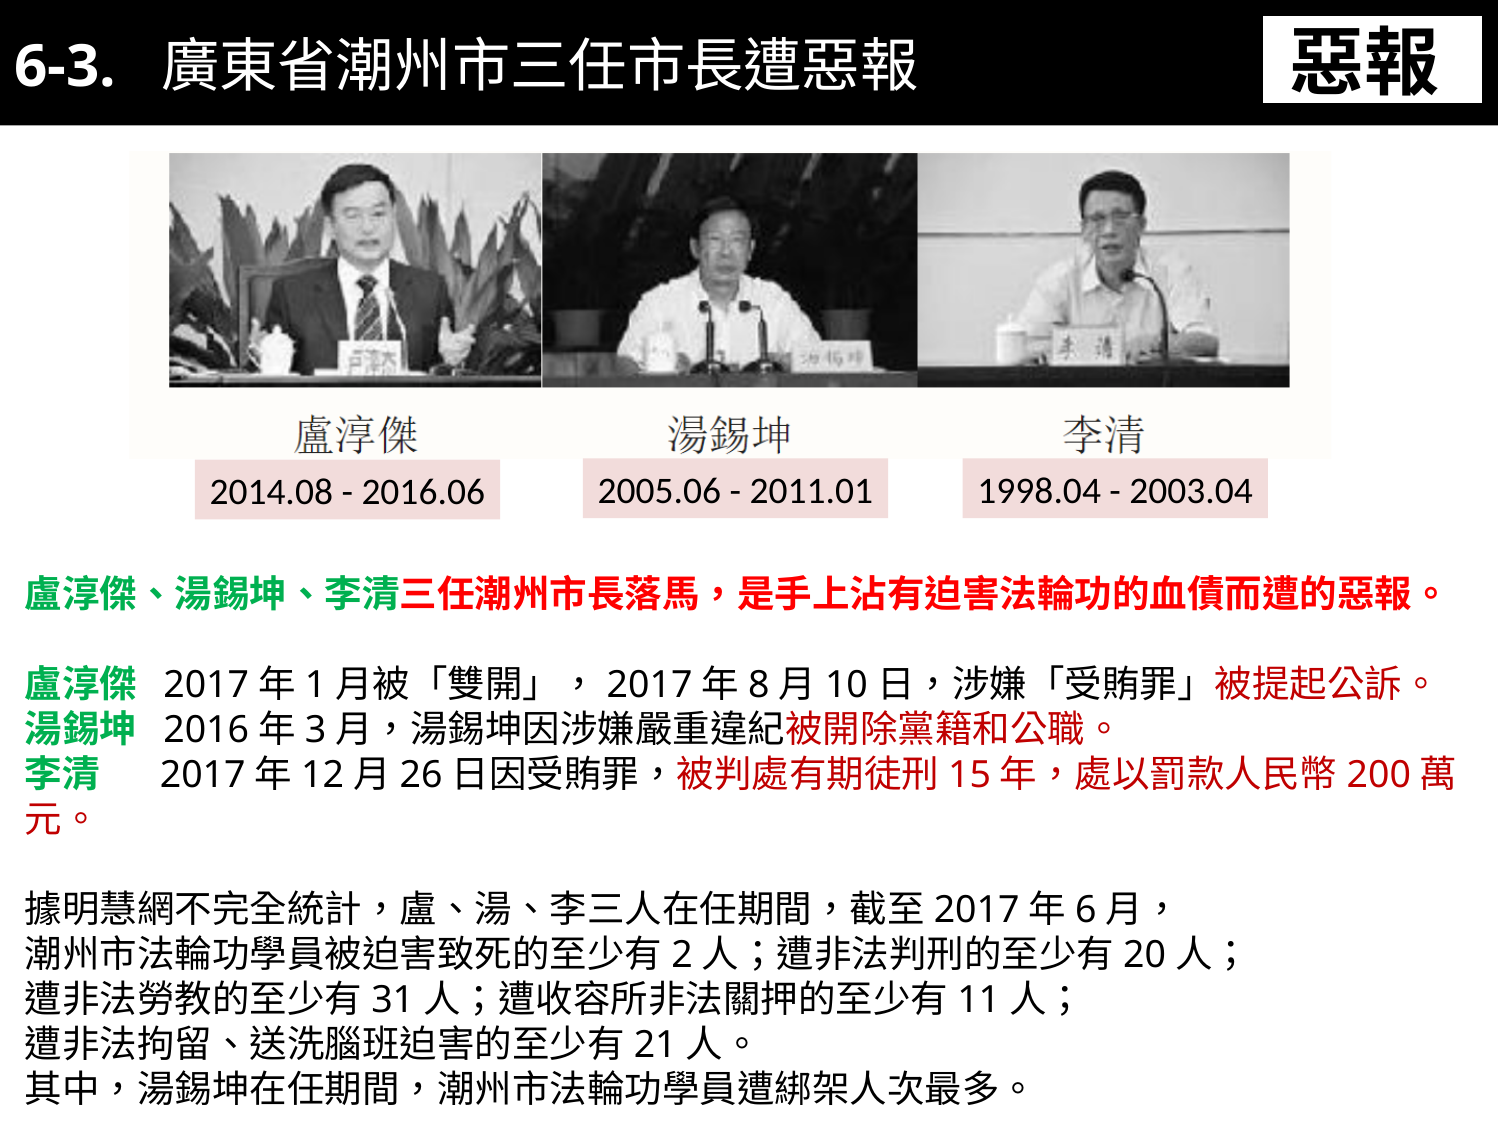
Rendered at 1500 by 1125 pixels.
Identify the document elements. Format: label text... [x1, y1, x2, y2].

text_box 6-3. 廣東省潮州市三任市長遭惡報 [0, 0, 1500, 127]
text_box 盧淳傑、湯錫坤、李清三任潮州市長落馬，是手上沾有迫害法輪功的血債而遭的惡報。 盧淳傑 2017年1月被「雙開」，2017年8月10日，涉嫌「受賄罪」被提起公訴。 湯錫坤 2016年3月，湯錫坤因涉嫌嚴重違紀被開除黨籍和公職。 李清 2017年12月26日因受賄罪，被判處有期徒刑15年，處以罰款人民幣200萬元。 據明慧網不完全統計，盧、湯、李三人在任期間，截至2017年6月， 潮州市法輪功學員被迫害致死的至少有2人；遭非法判刑的至少有20人； 遭非法勞教的至少有31人；遭收容所非法關押的至少有11人； 遭非法拘留、送洗腦班迫害的至少有21人。 其中，湯錫坤在任期間，潮州市法輪功學員遭綁架人次最多。 [10, 562, 1488, 1118]
text_box 惡報 [1259, 12, 1487, 108]
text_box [129, 151, 1332, 521]
